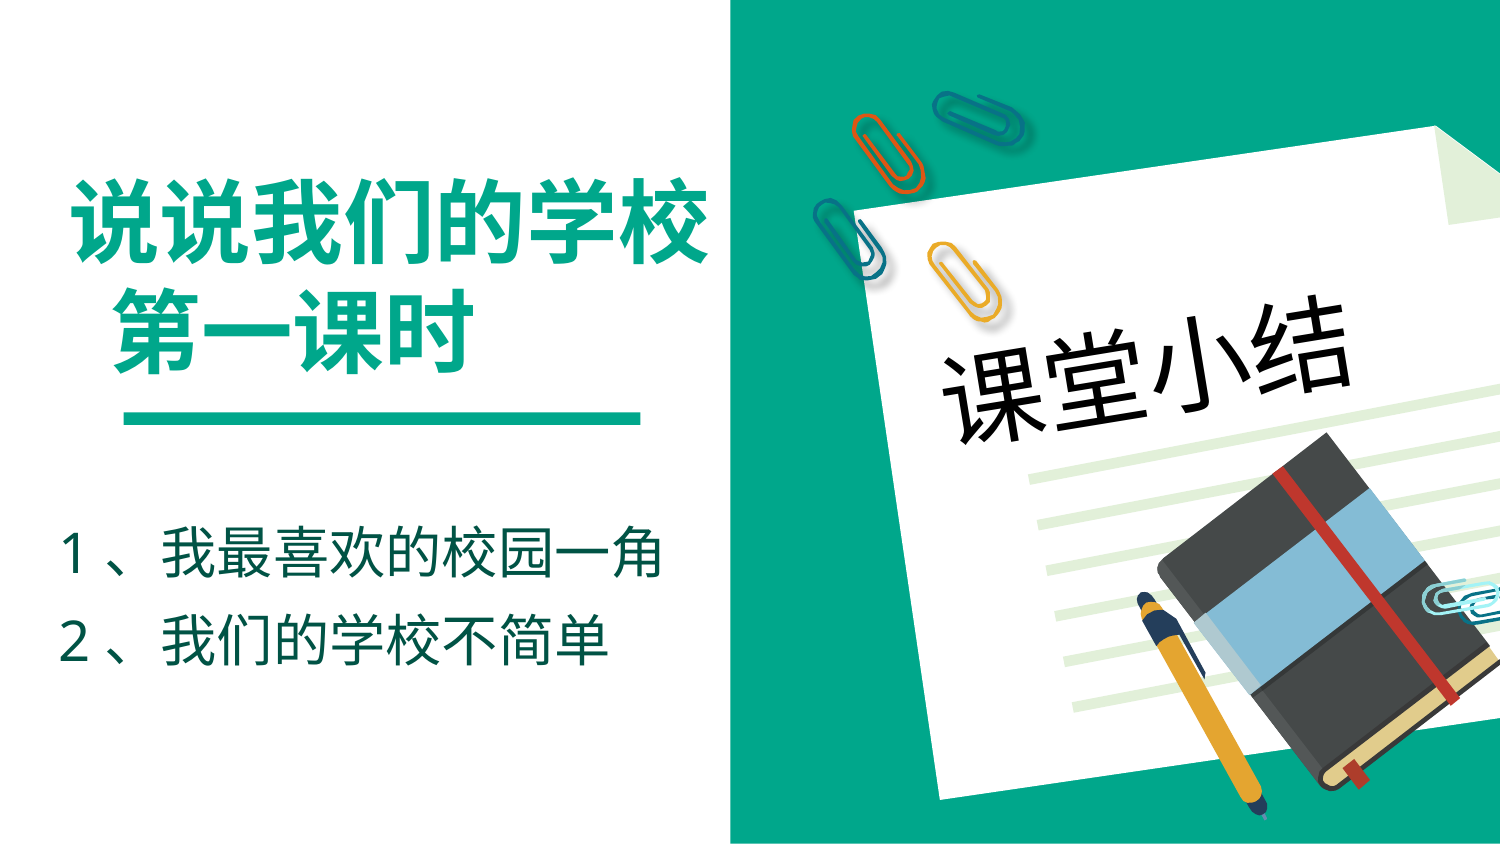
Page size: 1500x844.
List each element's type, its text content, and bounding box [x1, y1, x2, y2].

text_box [1046, 422, 1500, 666]
text_box [123, 411, 641, 426]
text_box 说说我们的学校 第一课时 [56, 159, 756, 391]
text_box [893, 157, 1500, 754]
text_box [931, 90, 1025, 147]
text_box 1、我最喜欢的校园一角 2、我们的学校不简单 [47, 491, 683, 679]
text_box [1143, 440, 1468, 844]
text_box [812, 197, 887, 281]
text_box [896, 133, 918, 157]
text_box [851, 113, 908, 190]
text_box [729, 0, 1500, 844]
